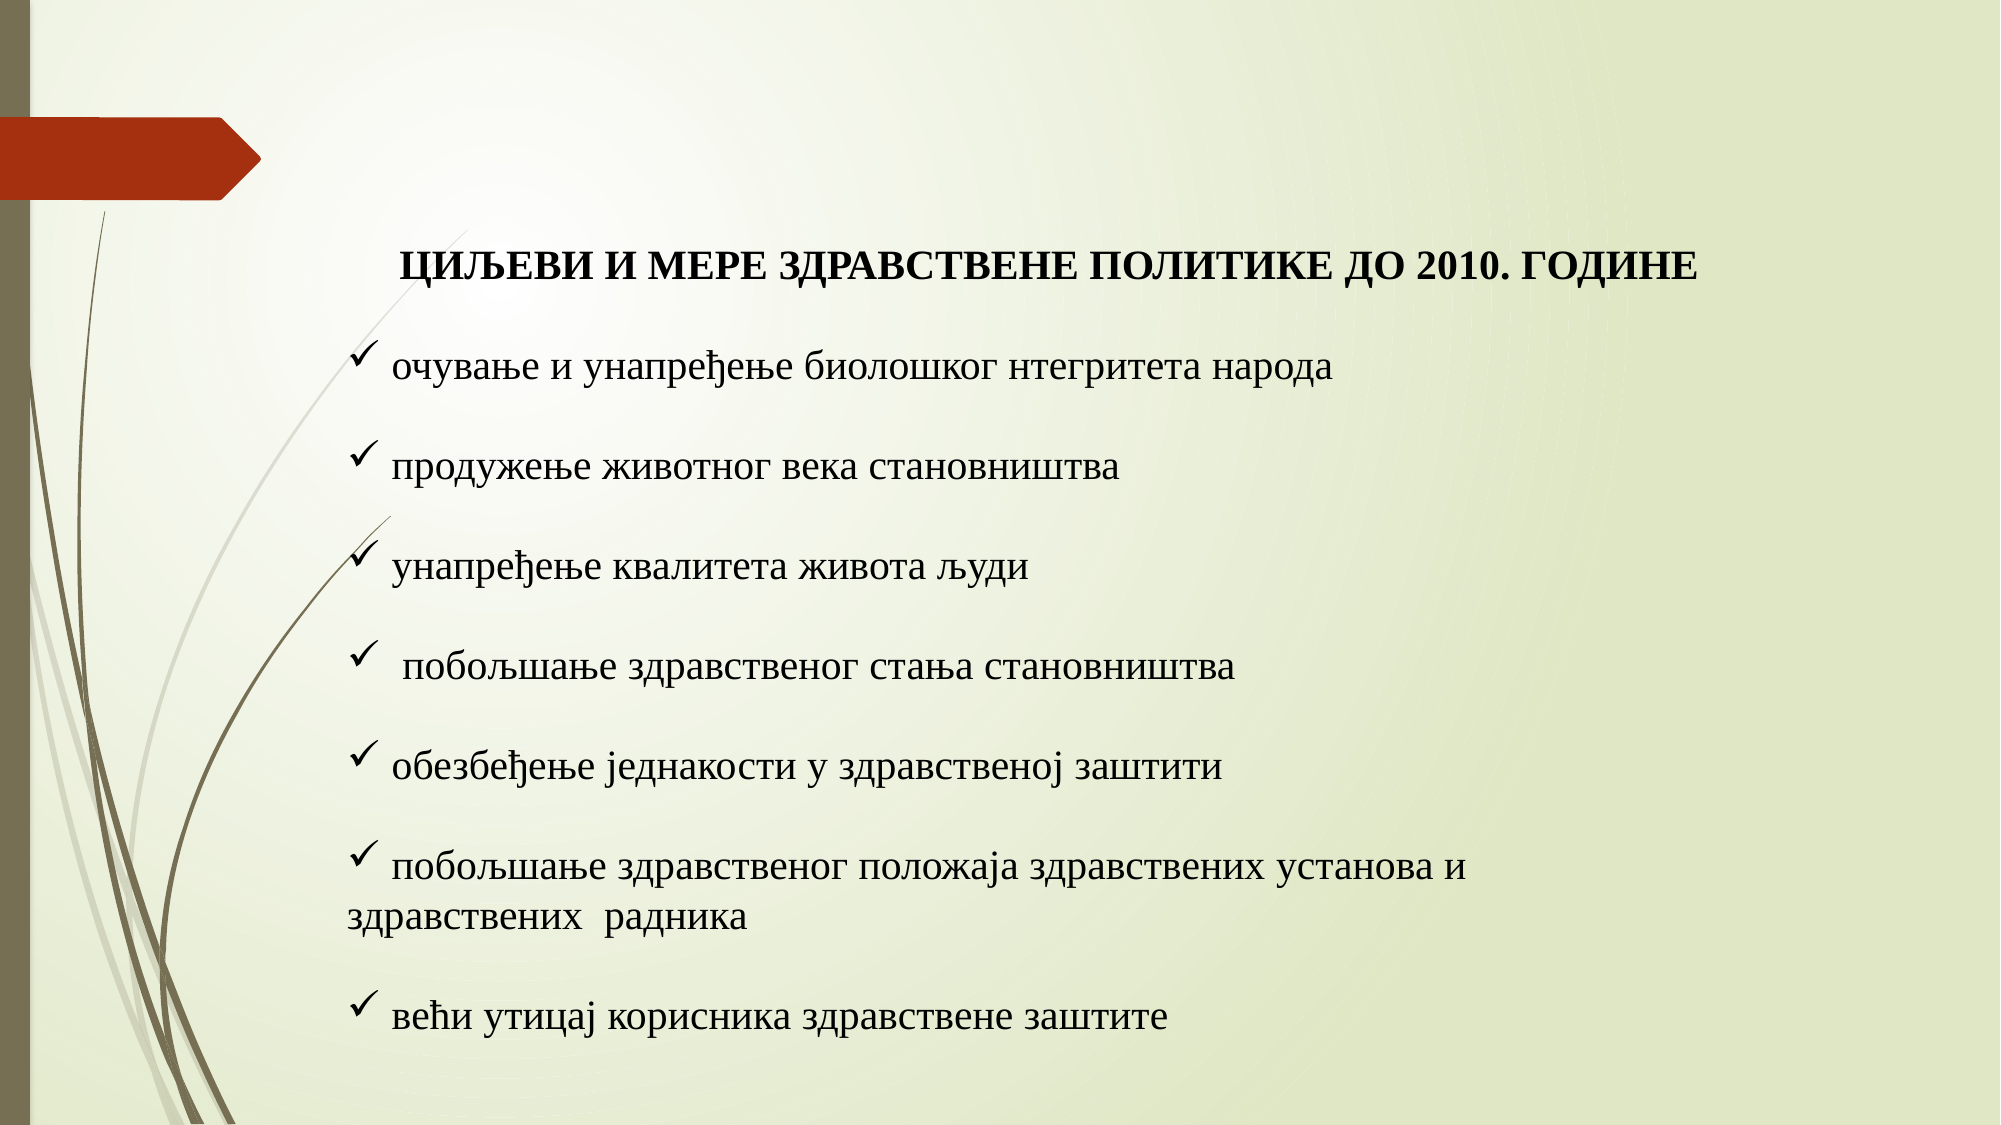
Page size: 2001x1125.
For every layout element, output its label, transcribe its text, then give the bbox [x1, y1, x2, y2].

text_box ЦИЉЕВИ И МЕРЕ ЗДРАВСТВЕНЕ ПОЛИТИКЕ ДО 2010. ГОДИНЕ очување и унапређење биолошког нтегритета народа продужење животног века становништва унапређење квалитета живота људи побољшање здравственог стања становништва обезбеђење једнакости у здравственој заштити побољшање здравственог положаја здравствених установа и здравствених радника већи утицај корисника здравствене заштите [332, 140, 1688, 1090]
